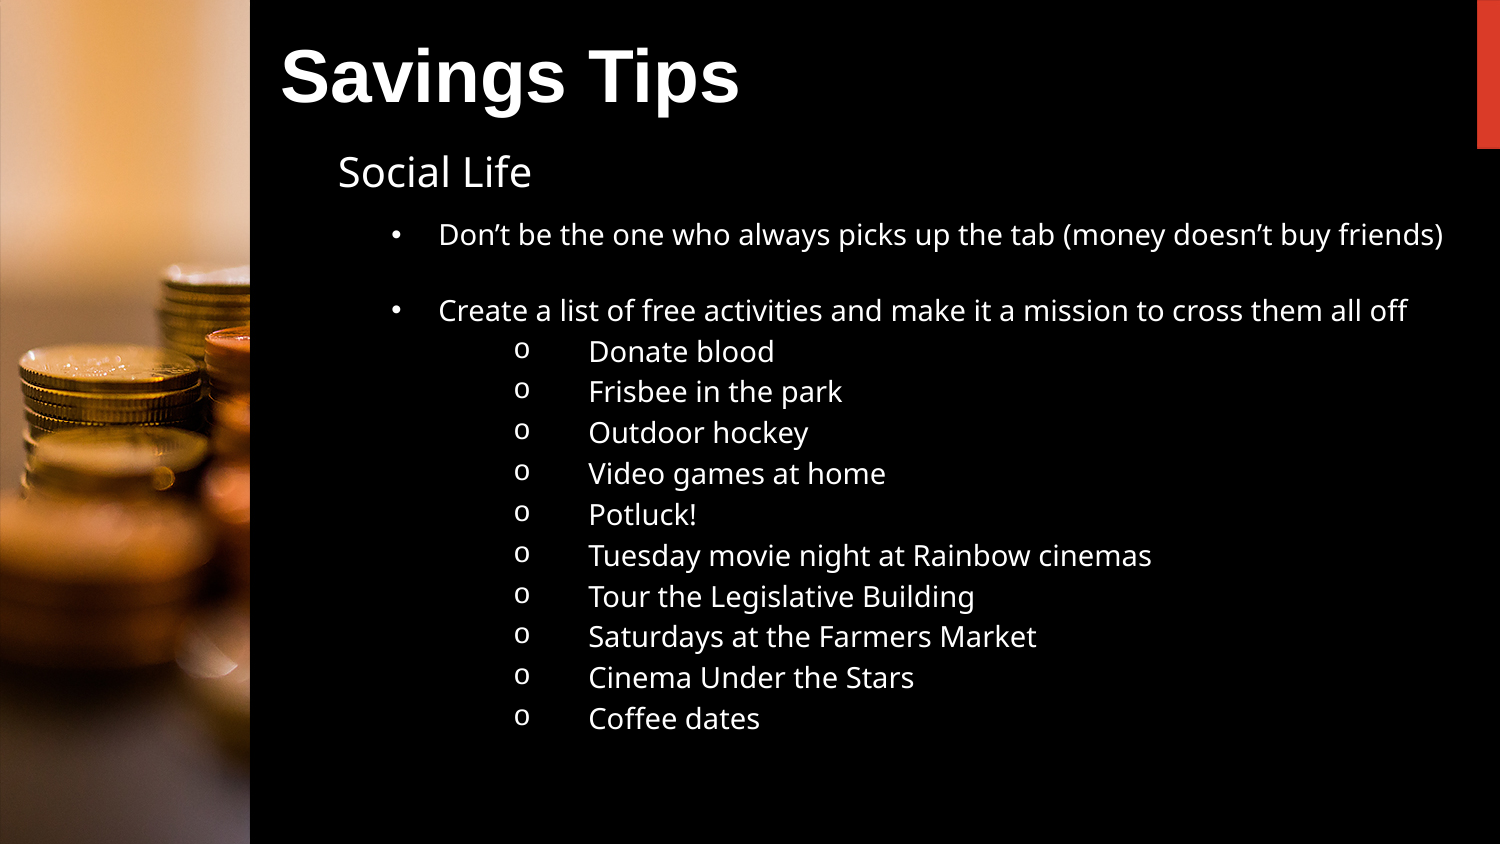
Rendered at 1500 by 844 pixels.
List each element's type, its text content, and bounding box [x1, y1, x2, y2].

title Savings Tips [265, 0, 1500, 146]
list Social Life [323, 133, 583, 209]
list Don’t be the one who always picks up the tab (money doesn’t buy friends) Create a list of free activities and make it a mission to cross them all off Donate blood Frisbee in the park Outdoor hockey Video games at home Potluck! Tuesday movie night at Rainbow cinemas Tour the Legislative Building Saturdays at the Farmers Market Cinema Under the Stars Coffee dates [326, 209, 1461, 765]
picture [0, 0, 1500, 844]
